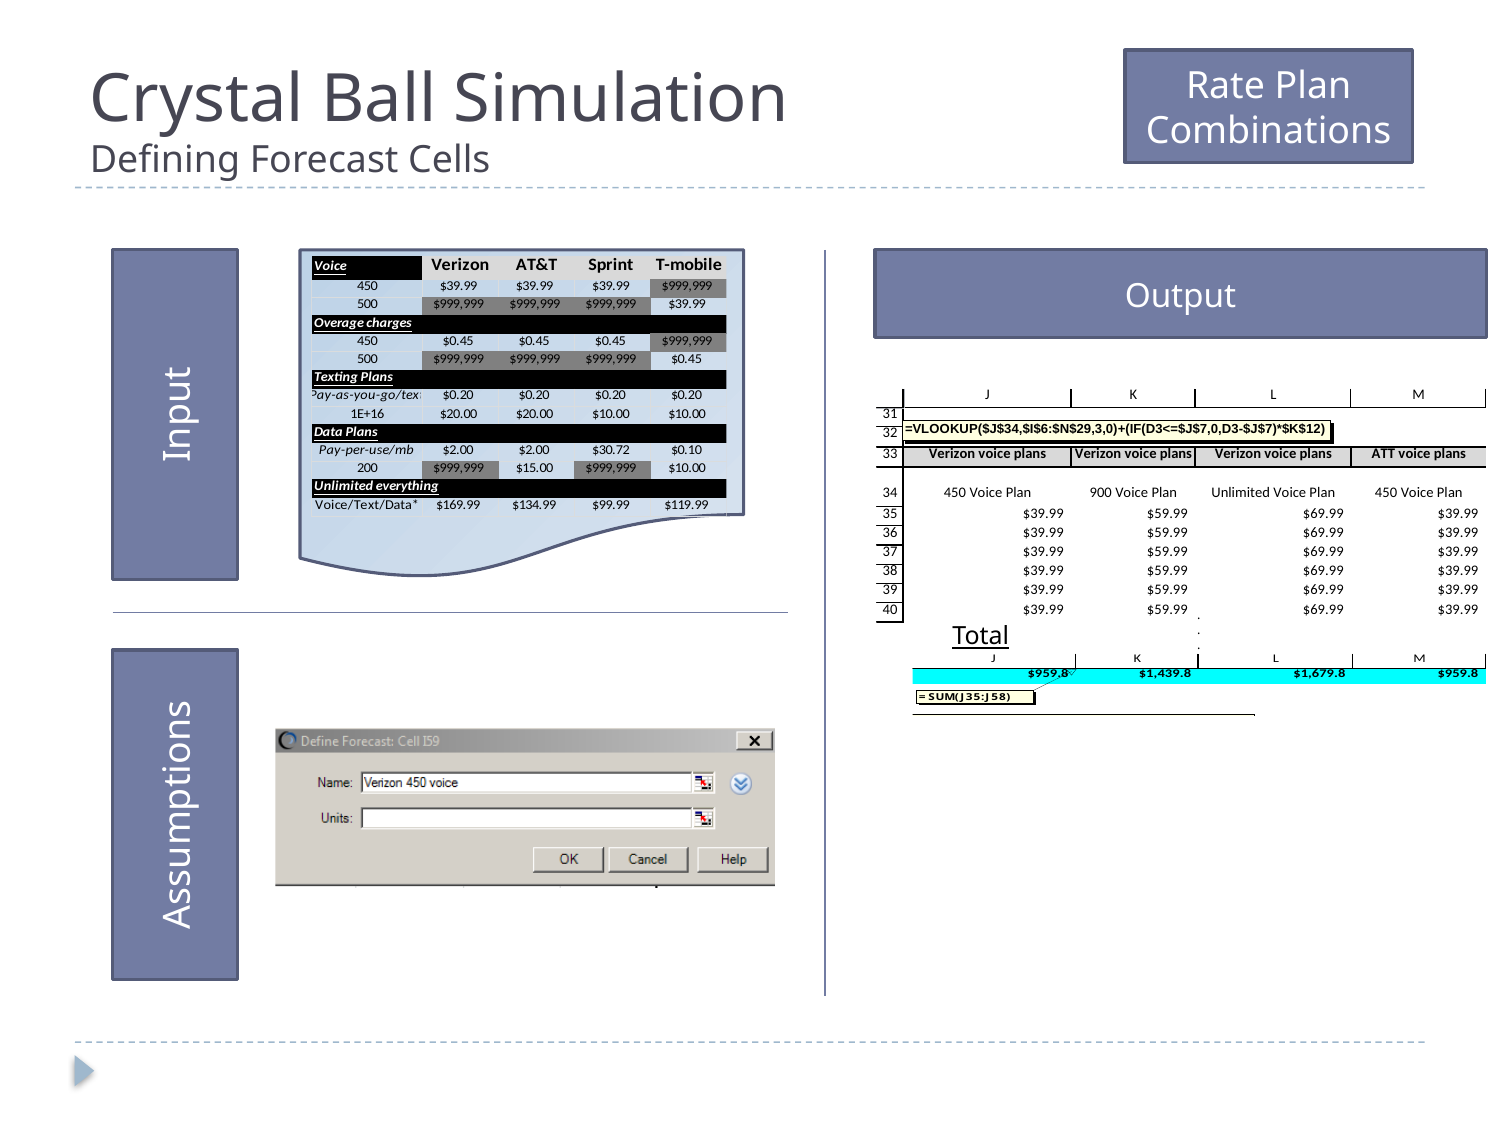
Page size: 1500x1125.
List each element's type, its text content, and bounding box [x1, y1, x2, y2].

picture [274, 727, 776, 888]
picture [912, 652, 1487, 716]
title Crystal Ball Simulation Defining Forecast Cells [75, 24, 1425, 188]
text_box Output [873, 248, 1488, 339]
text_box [299, 249, 744, 581]
text_box Total [937, 636, 1088, 652]
text_box Assumptions [111, 648, 239, 981]
text_box . . . [1193, 636, 1212, 652]
text_box Rate Plan Combinations [1123, 48, 1414, 164]
picture [874, 387, 1487, 624]
text_box Input [111, 248, 239, 581]
